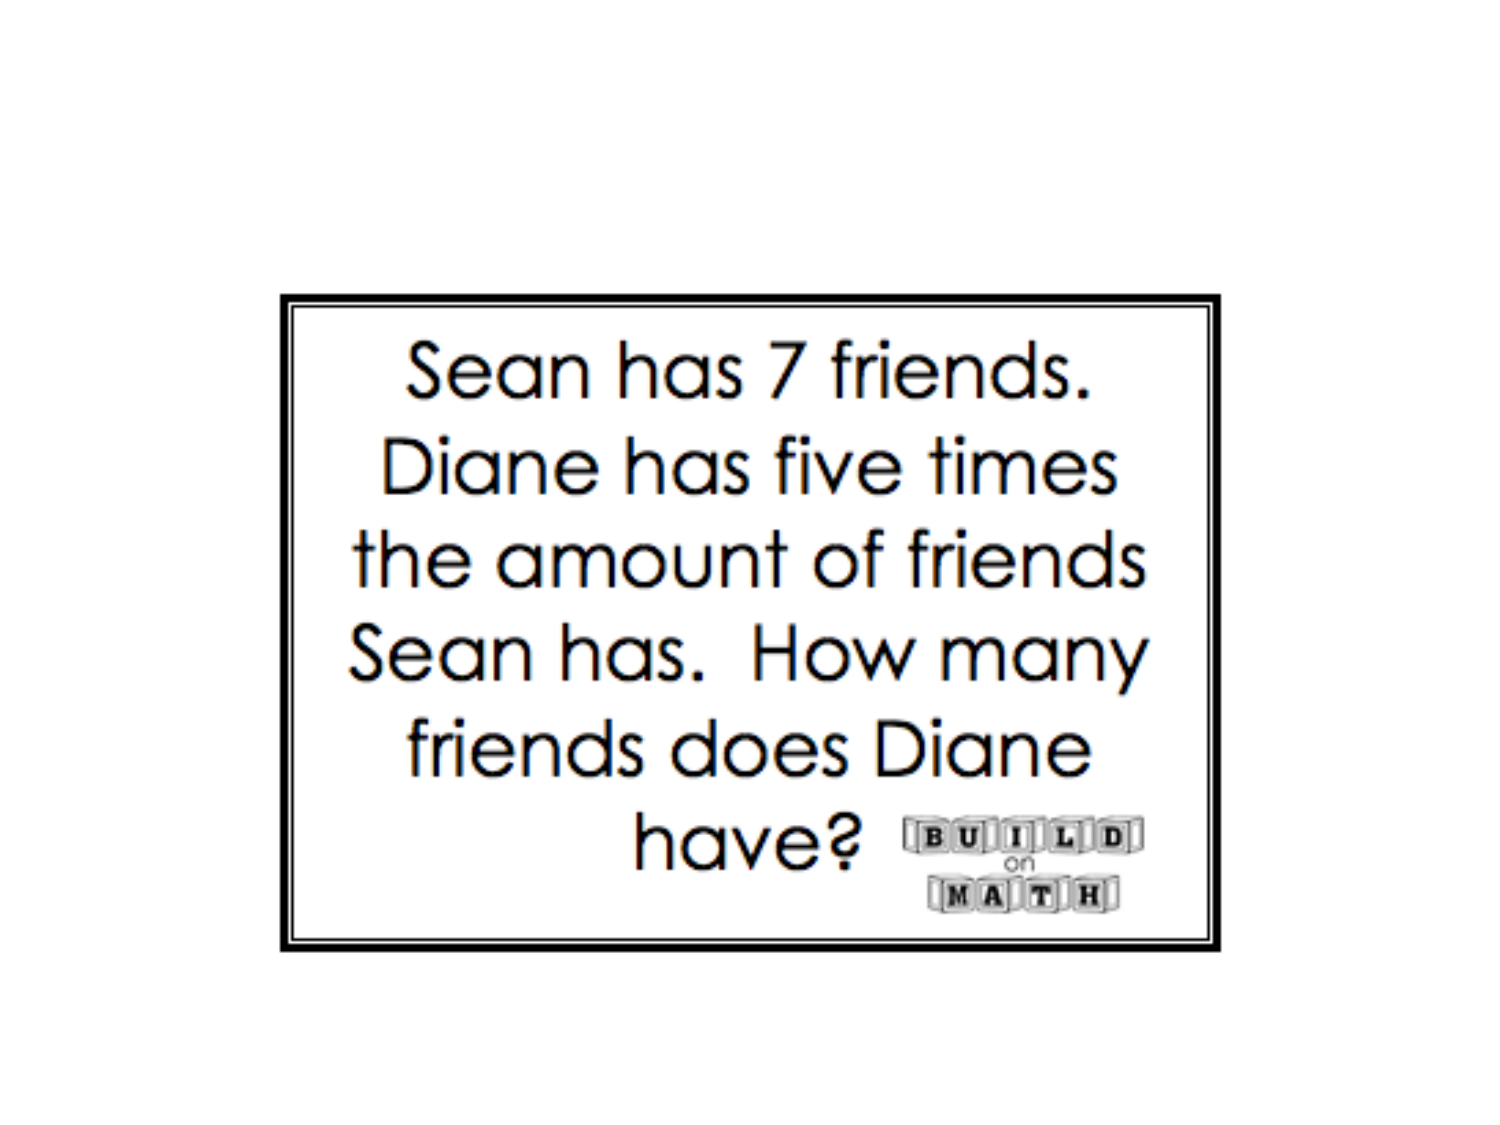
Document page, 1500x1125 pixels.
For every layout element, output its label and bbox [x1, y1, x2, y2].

list [74, 262, 1426, 1006]
